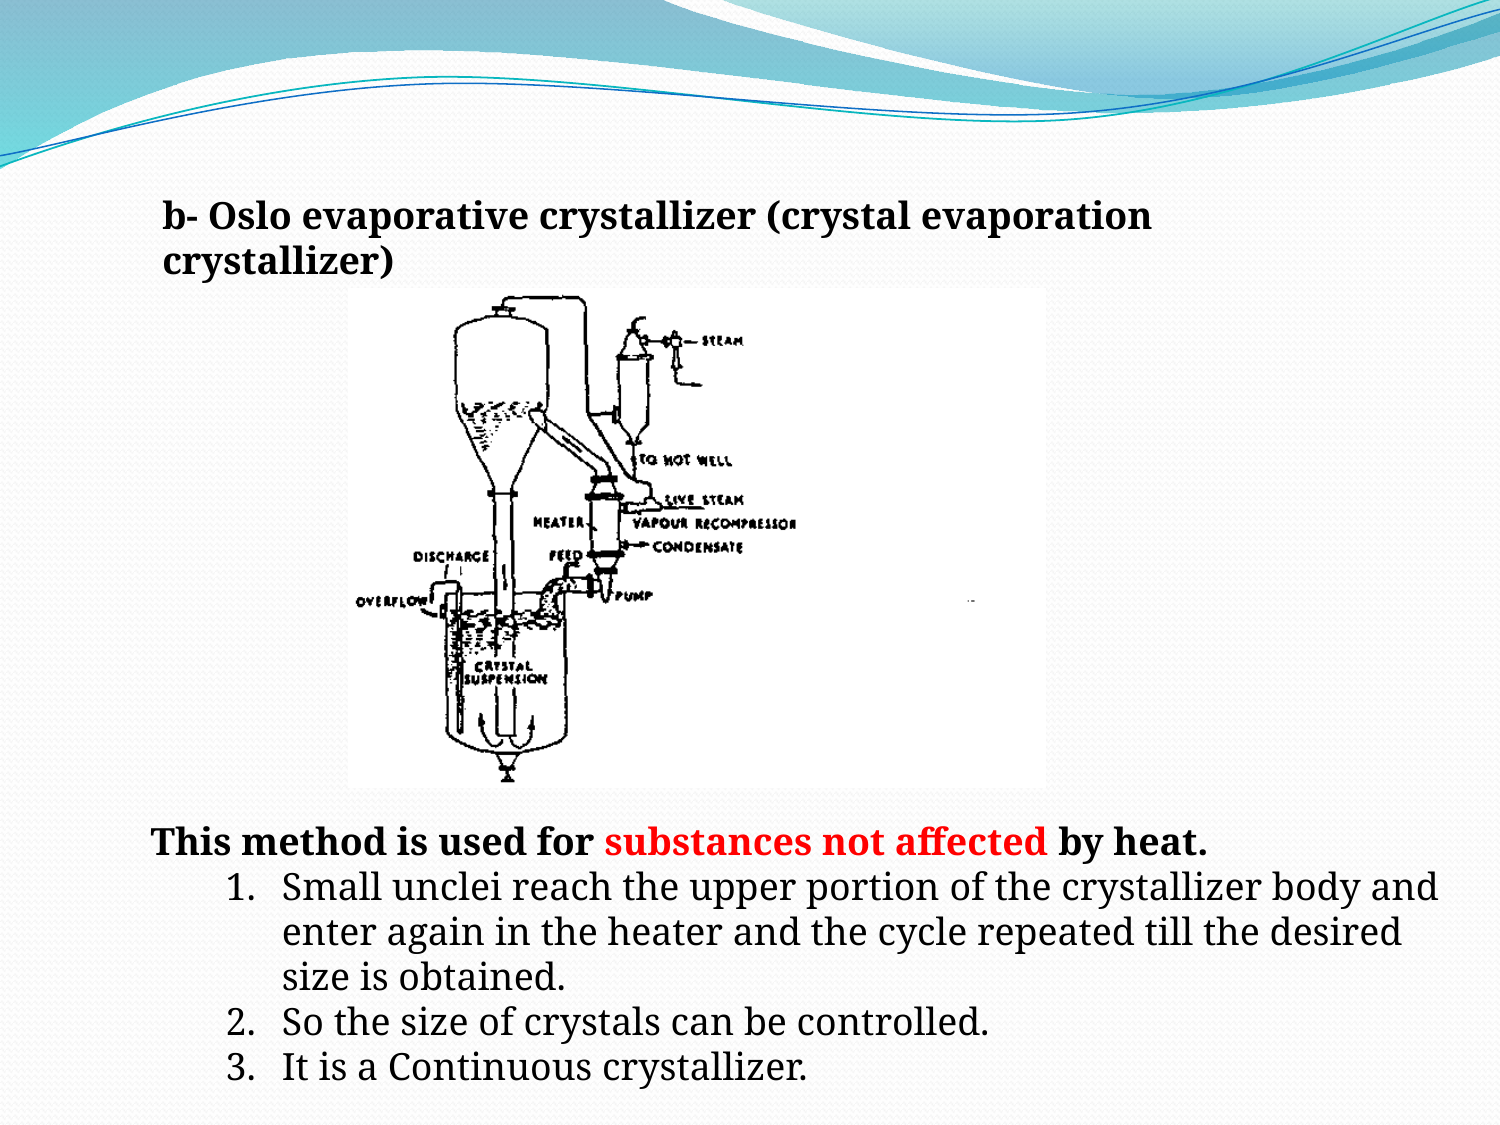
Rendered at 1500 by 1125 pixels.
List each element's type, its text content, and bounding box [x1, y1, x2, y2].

picture [348, 288, 1046, 788]
text_box This method is used for substances not affected by heat. Small unclei reach the upper portion of the crystallizer body and enter again in the heater and the cycle repeated till the desired size is obtained. So the size of crystals can be controlled. It is a Continuous crystallizer. [135, 810, 1465, 1096]
text_box b- Oslo evaporative crystallizer (crystal evaporation crystallizer) [147, 184, 1400, 335]
